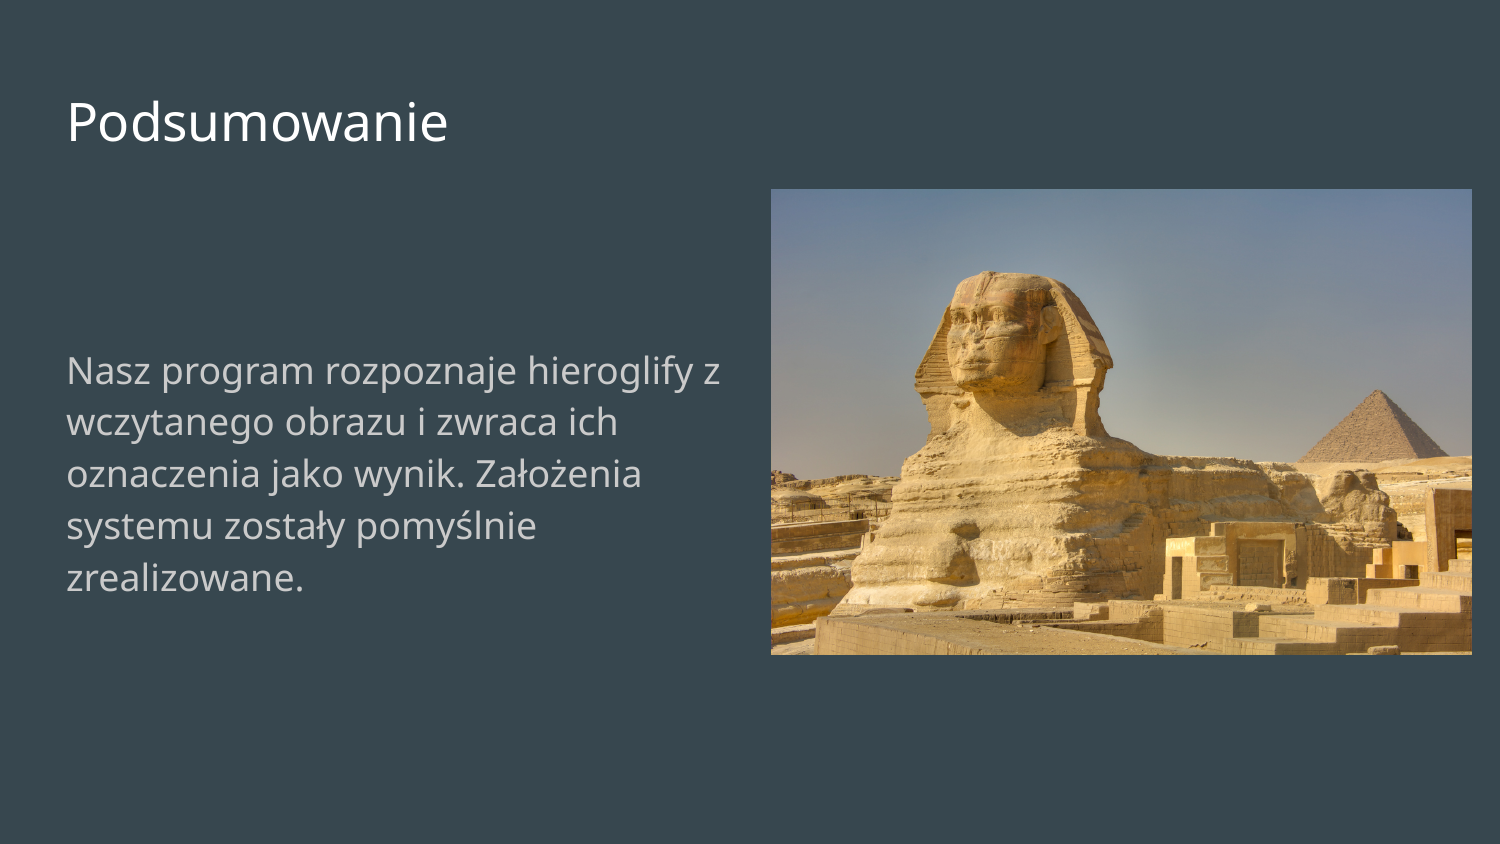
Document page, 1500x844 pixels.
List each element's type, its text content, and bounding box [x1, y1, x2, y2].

title Podsumowanie [51, 72, 1449, 167]
list Nasz program rozpoznaje hieroglify z wczytanego obrazu i zwraca ich oznaczenia jako wynik. Założenia systemu zostały pomyślnie zrealizowane. [51, 189, 750, 750]
picture [771, 188, 1473, 655]
